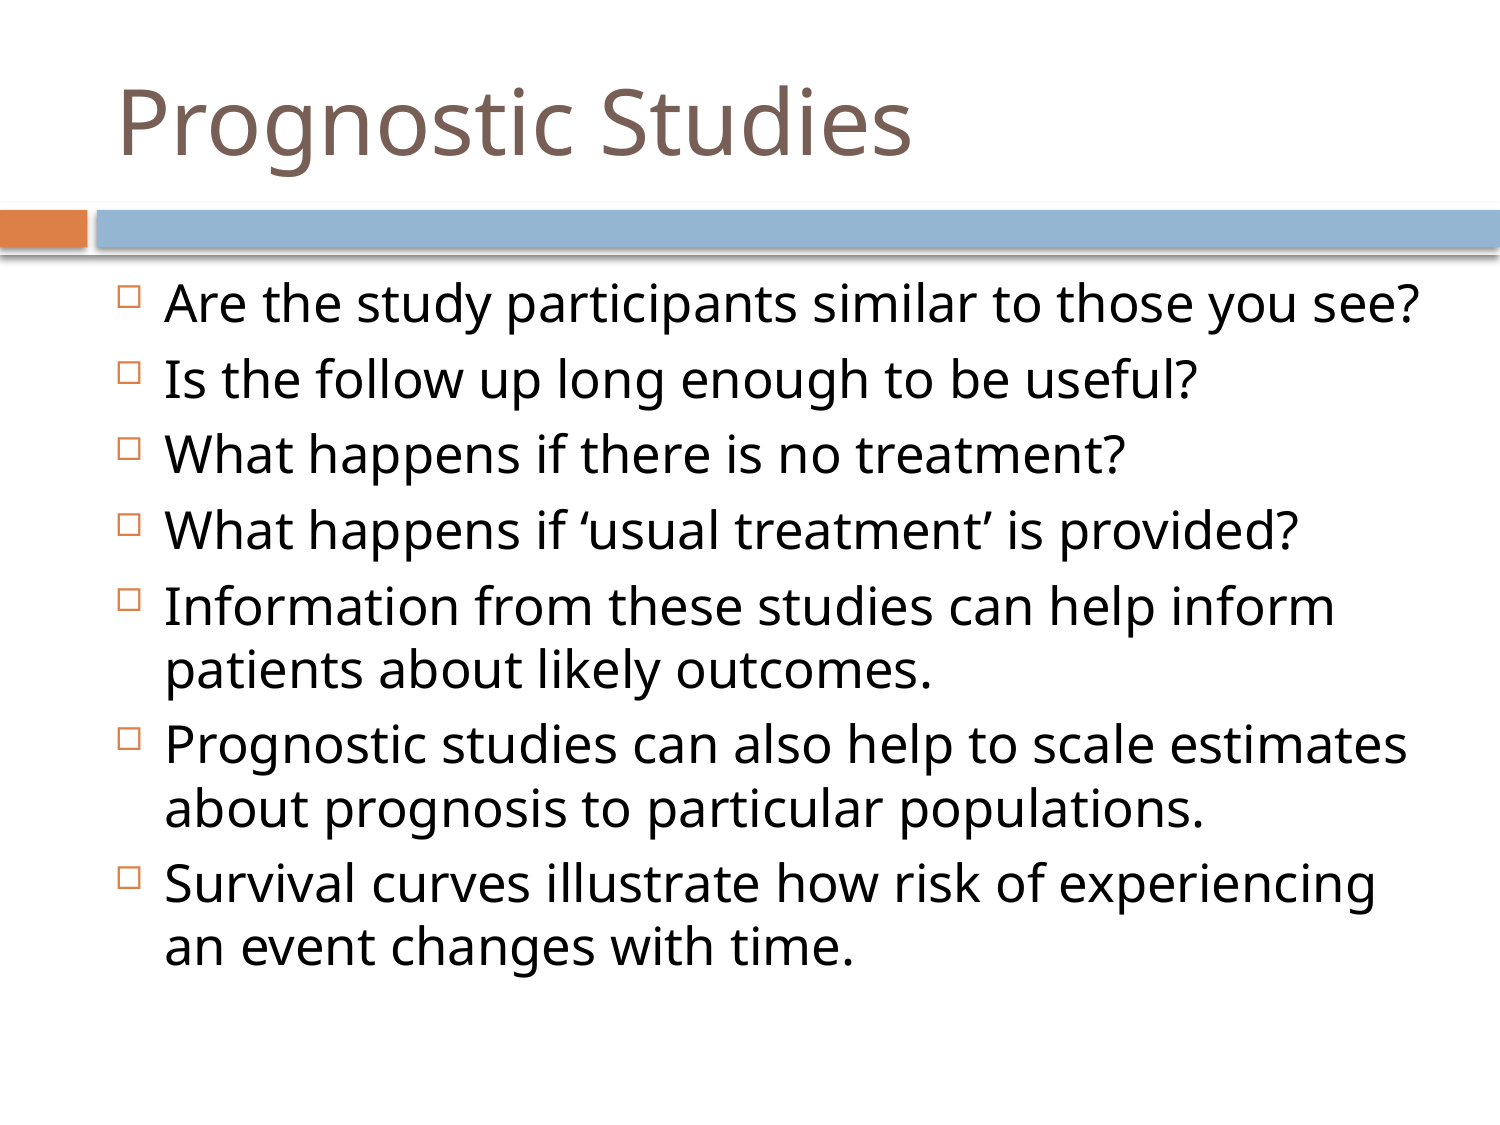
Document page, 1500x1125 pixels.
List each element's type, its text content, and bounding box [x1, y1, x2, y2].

list Are the study participants similar to those you see? Is the follow up long enough to be useful? What happens if there is no treatment? What happens if ‘usual treatment’ is provided? Information from these studies can help inform patients about likely outcomes. Prognostic studies can also help to scale estimates about prognosis to particular populations. Survival curves illustrate how risk of experiencing an event changes with time. [100, 262, 1438, 1000]
title Prognostic Studies [100, 37, 1438, 200]
